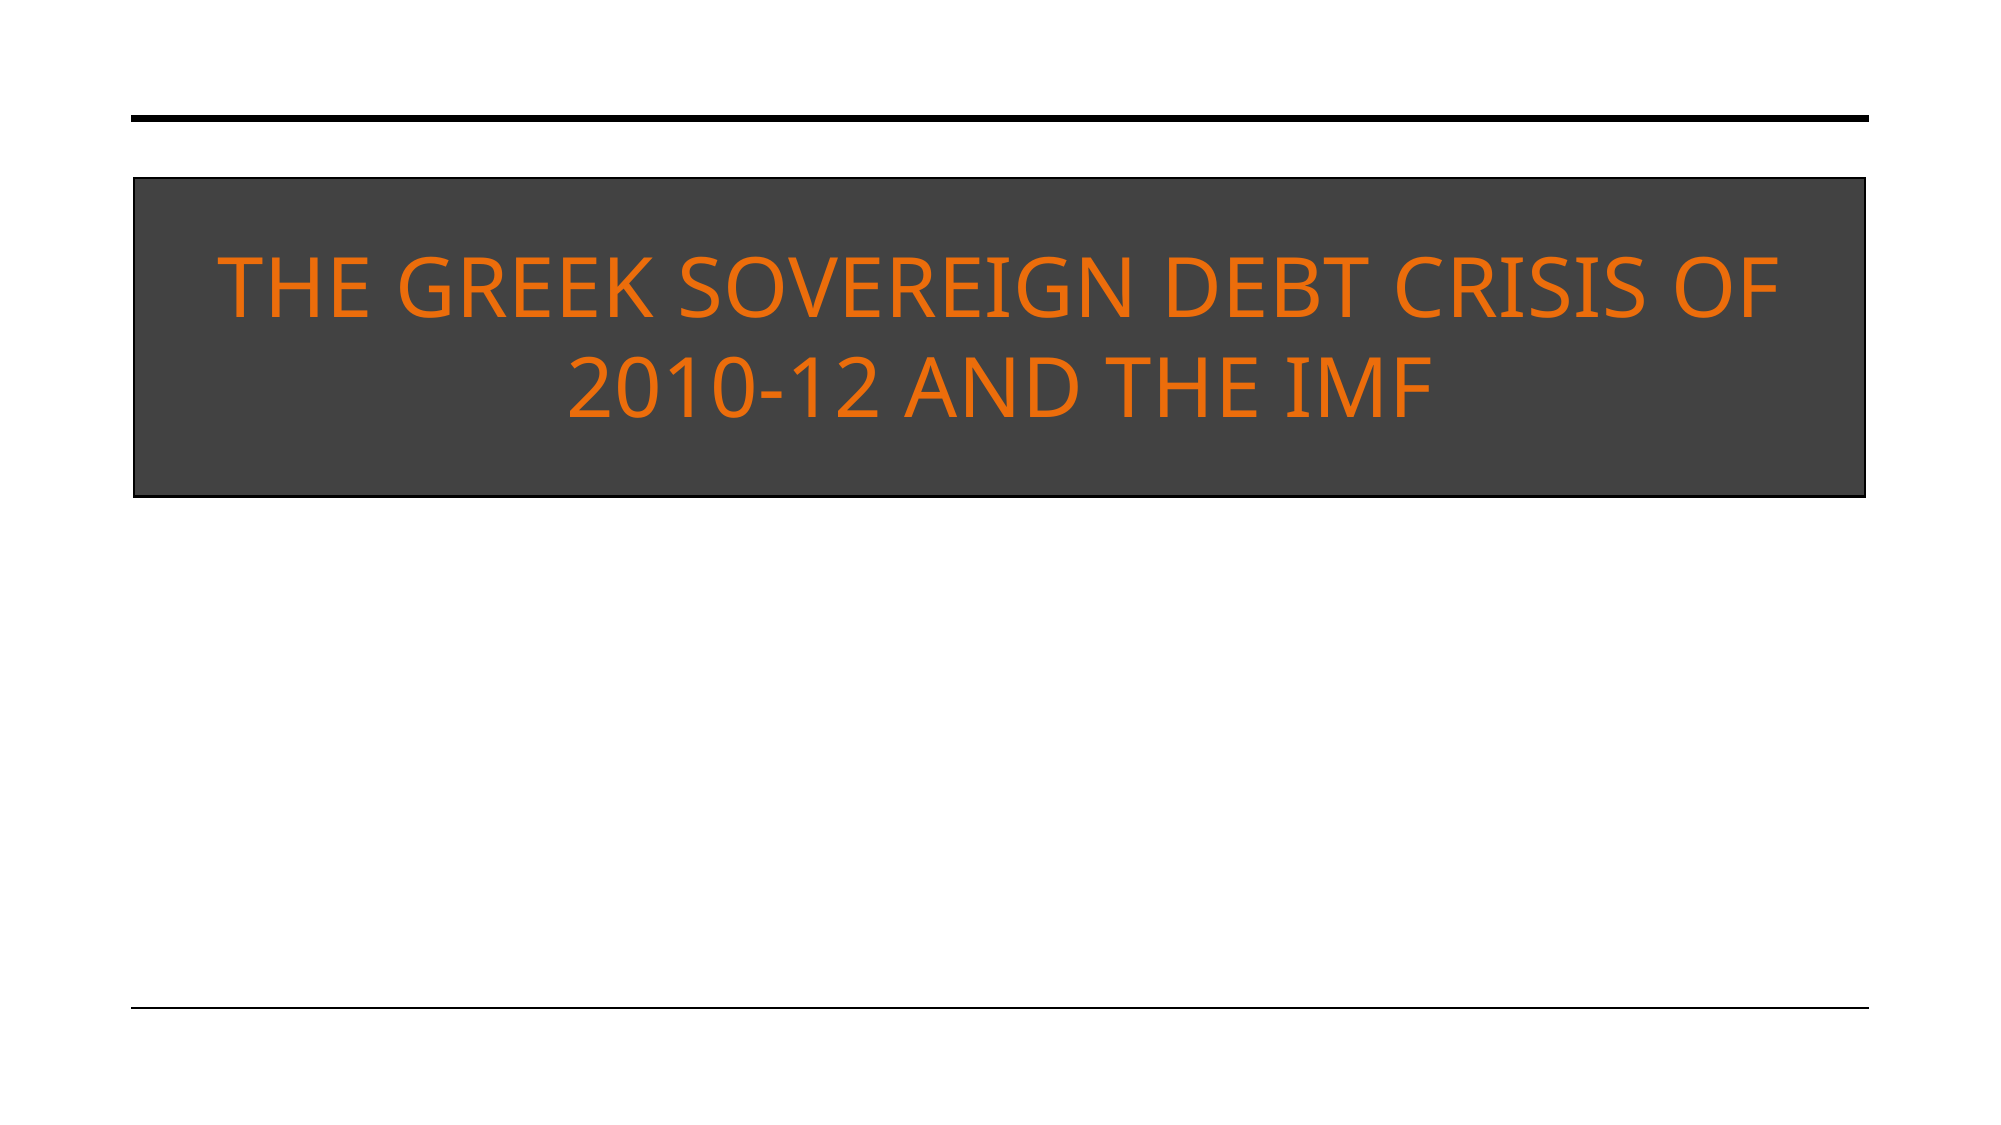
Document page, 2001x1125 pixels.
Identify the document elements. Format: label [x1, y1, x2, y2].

text_box [111, 177, 1889, 497]
